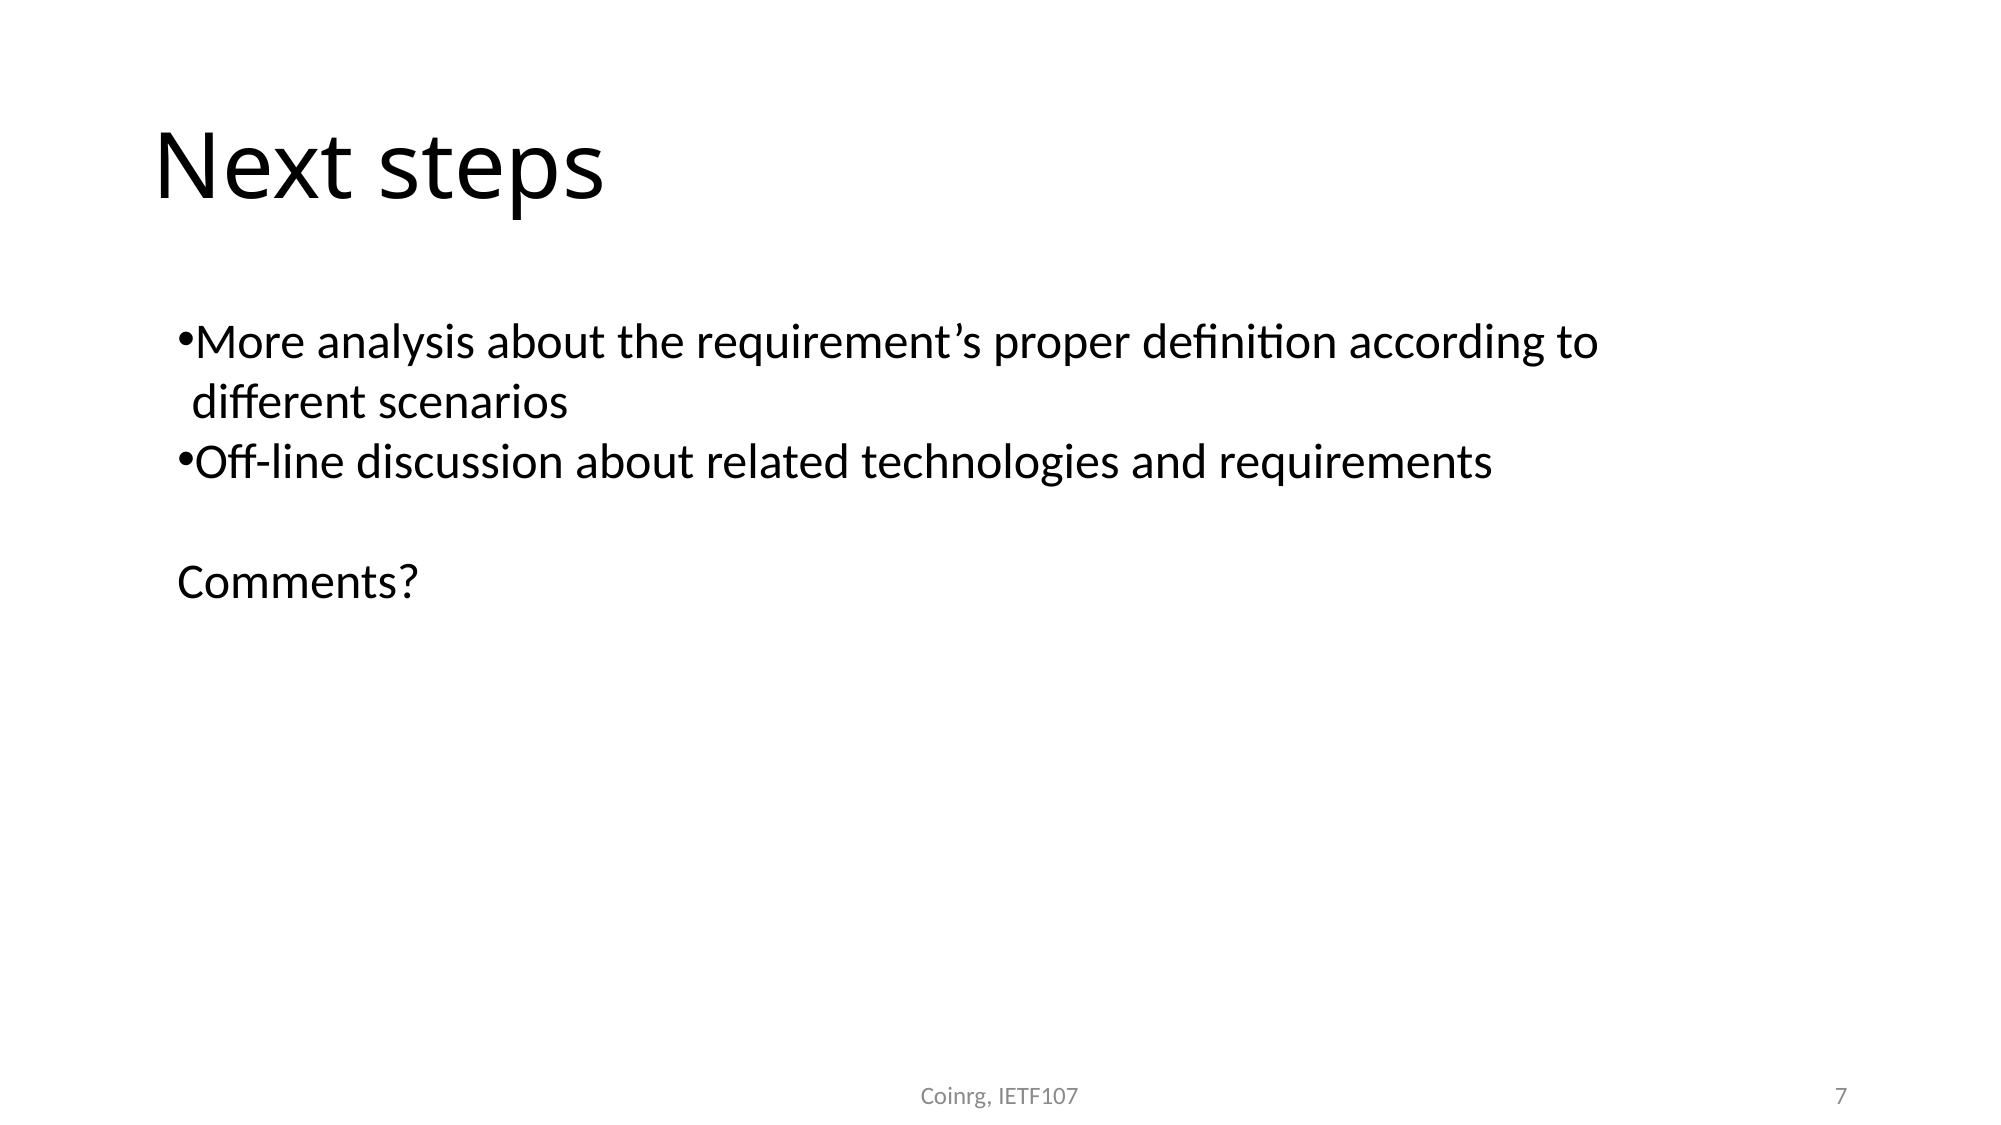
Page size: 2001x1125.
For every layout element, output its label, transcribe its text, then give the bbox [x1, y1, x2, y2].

text_box More analysis about the requirement’s proper definition according to different scenarios Off-line discussion about related technologies and requirements Comments? [162, 300, 1739, 616]
title Next steps [137, 59, 1863, 278]
slide_number 7 [1412, 1065, 1863, 1125]
footer Coinrg, IETF107 [662, 1065, 1338, 1125]
